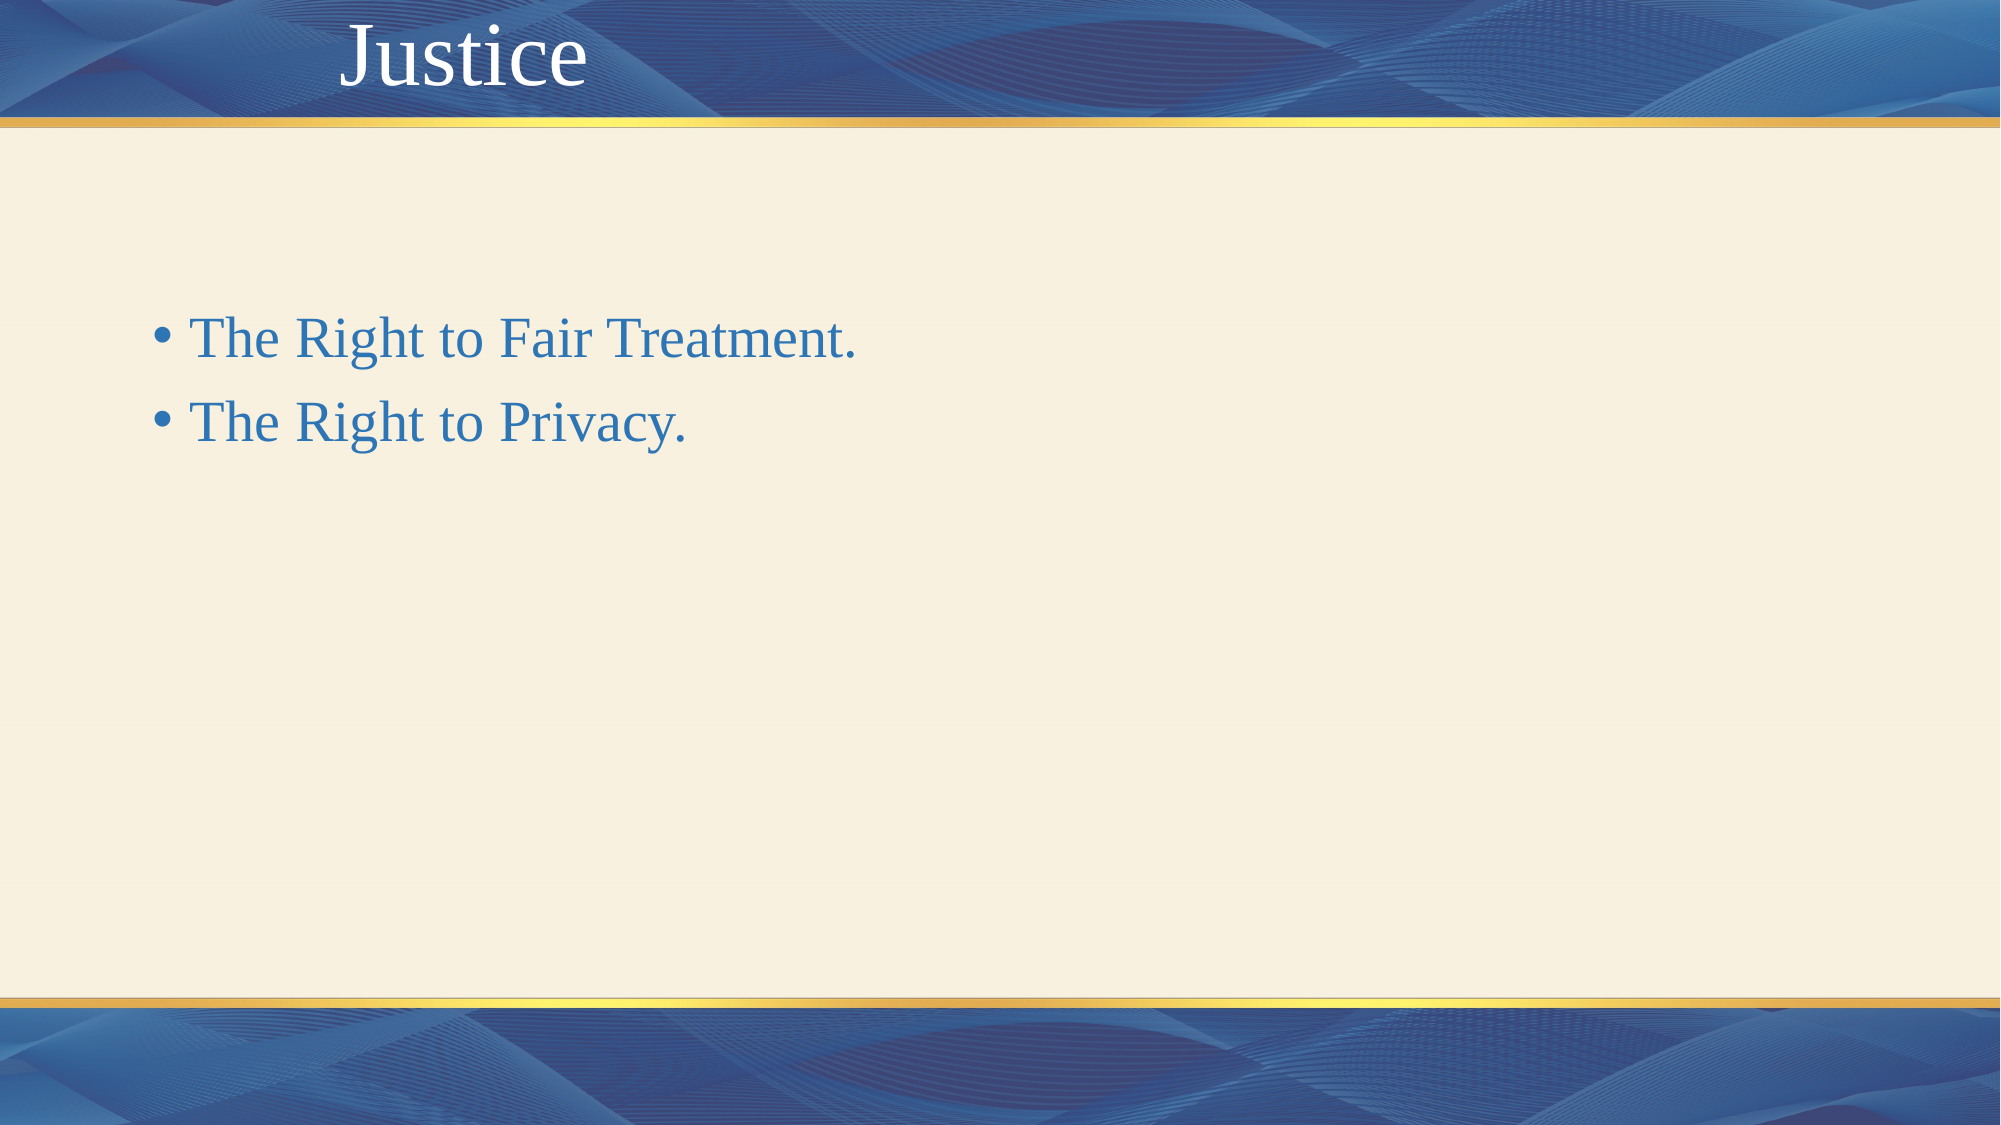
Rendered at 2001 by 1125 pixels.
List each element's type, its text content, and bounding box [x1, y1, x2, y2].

title Justice [324, 0, 1675, 132]
list The Right to Fair Treatment. The Right to Privacy. [137, 299, 1863, 1014]
picture [0, 0, 2001, 1125]
